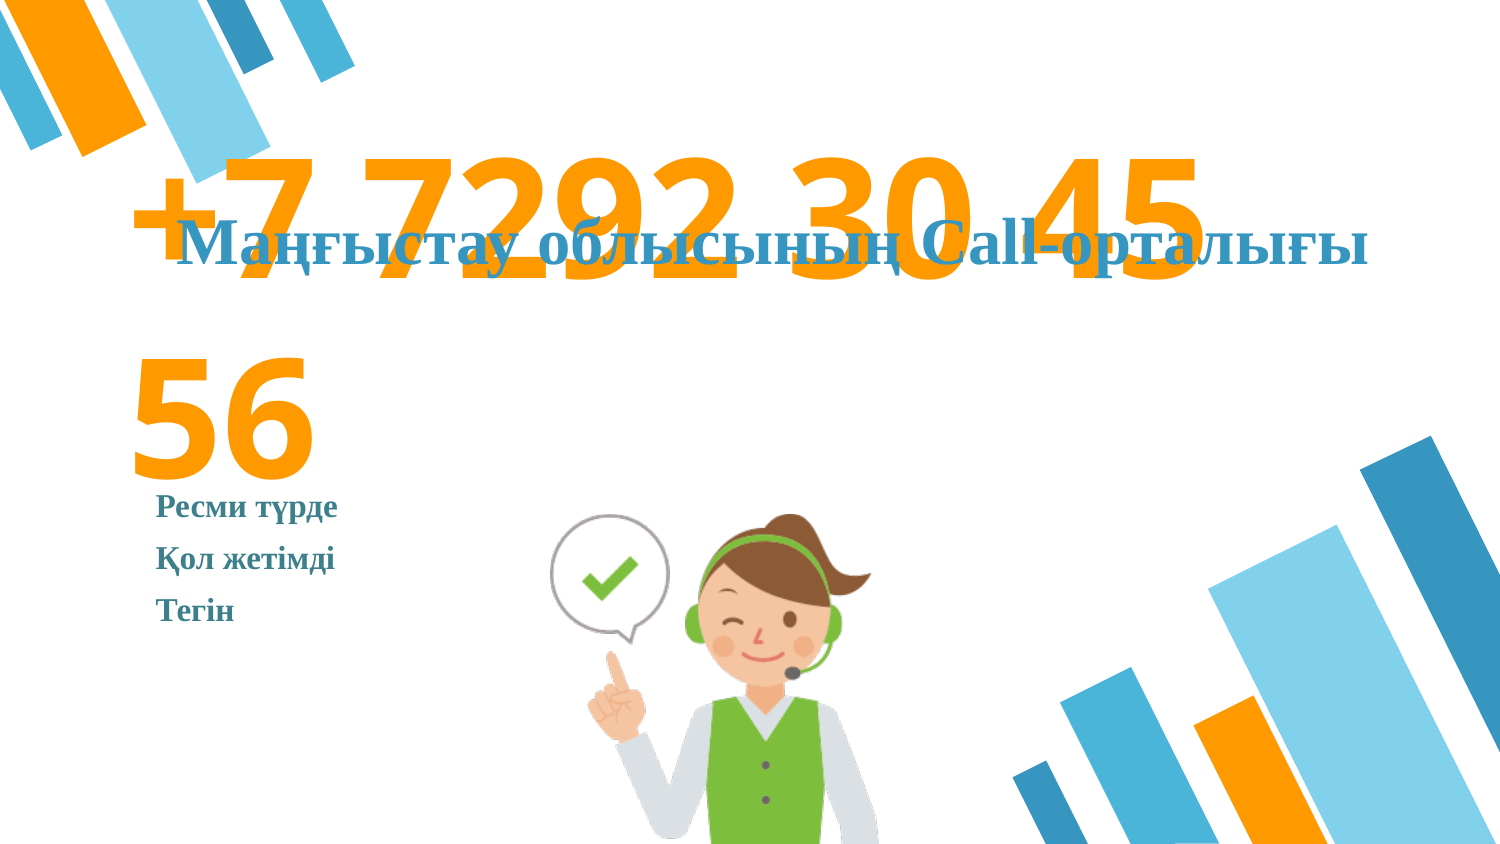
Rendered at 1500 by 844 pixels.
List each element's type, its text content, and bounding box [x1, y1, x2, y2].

picture [550, 513, 880, 844]
text_box Маңғыстау облысының Call-орталығы [46, 117, 1500, 293]
subtitle Ресми түрде Қол жетімді Тегін [140, 468, 516, 551]
title +7 7292 30 45 56 [112, 337, 1442, 528]
